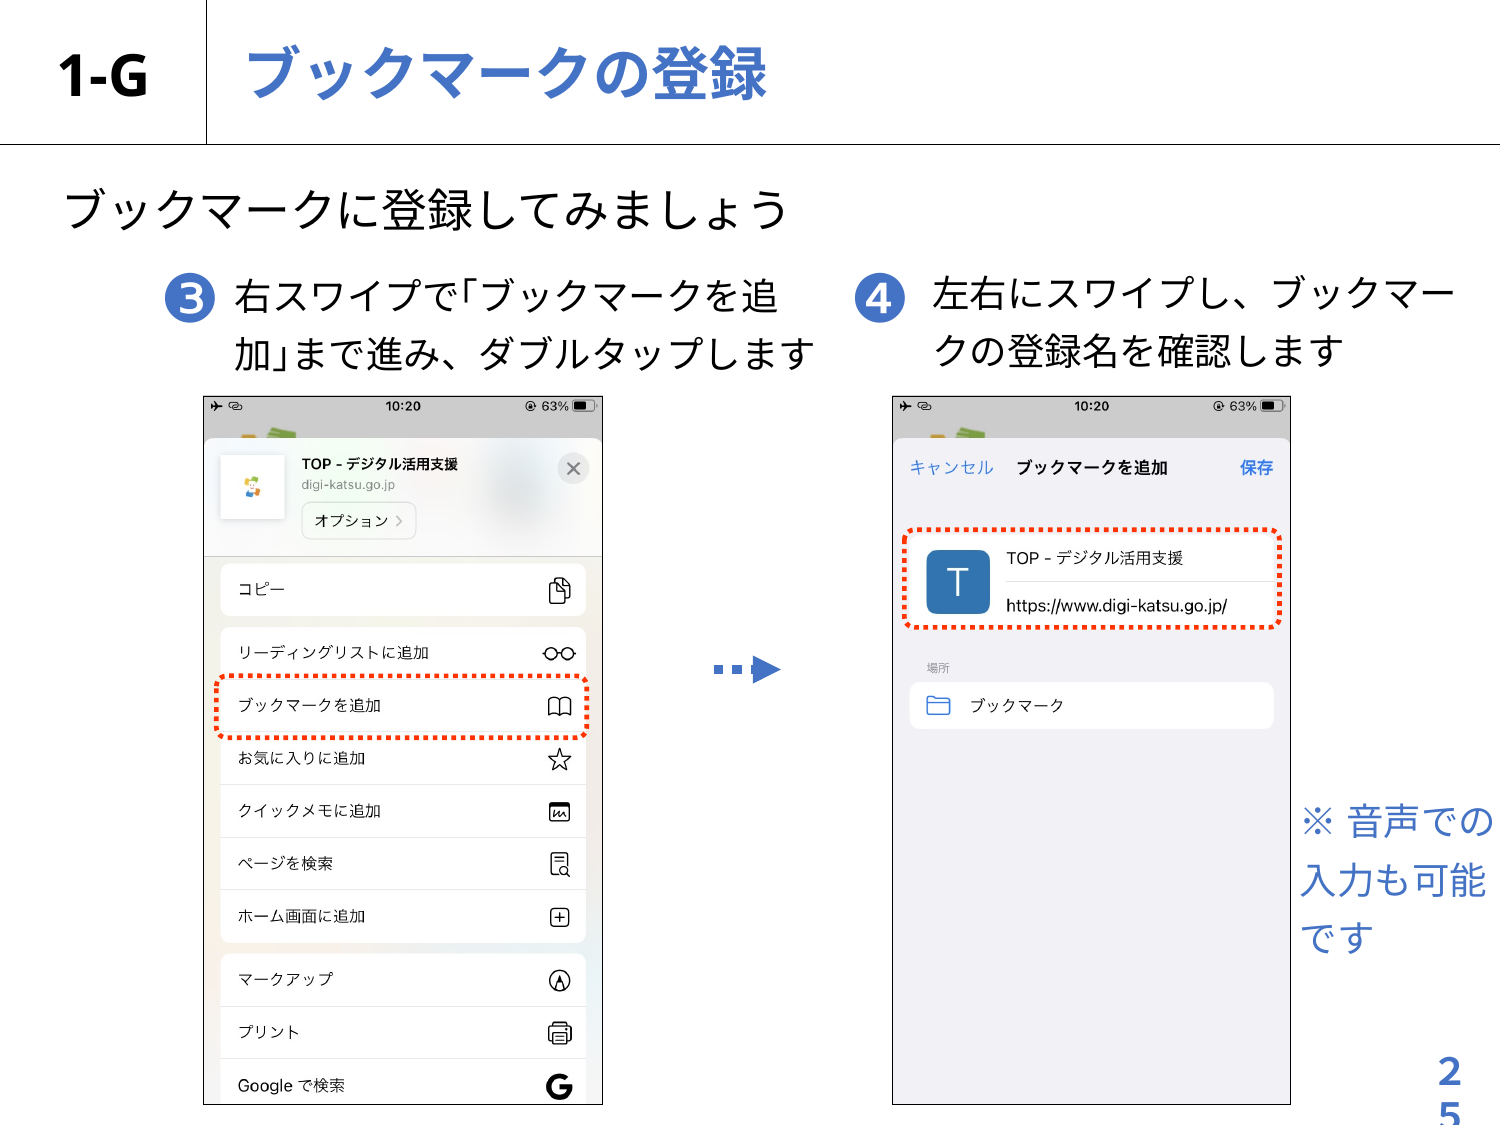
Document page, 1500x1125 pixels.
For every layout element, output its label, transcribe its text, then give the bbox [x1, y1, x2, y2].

text_box ❸ [145, 274, 220, 343]
text_box ❹ [835, 274, 917, 343]
text_box ※音声での入力も可能です [1291, 777, 1500, 968]
text_box 1-G [0, 0, 207, 147]
text_box 左右にスワイプし、ブックマークの登録名を確認します [917, 248, 1491, 381]
text_box ブックマークに登録してみましょう [46, 180, 1422, 274]
text_box 右スワイプで｢ブックマークを追加｣まで進み、ダブルタップします [220, 274, 836, 384]
picture [203, 395, 603, 1105]
title ブックマークの登録 [228, 36, 1472, 116]
picture [892, 395, 1291, 1105]
text_box ２５ [1399, 1063, 1500, 1123]
